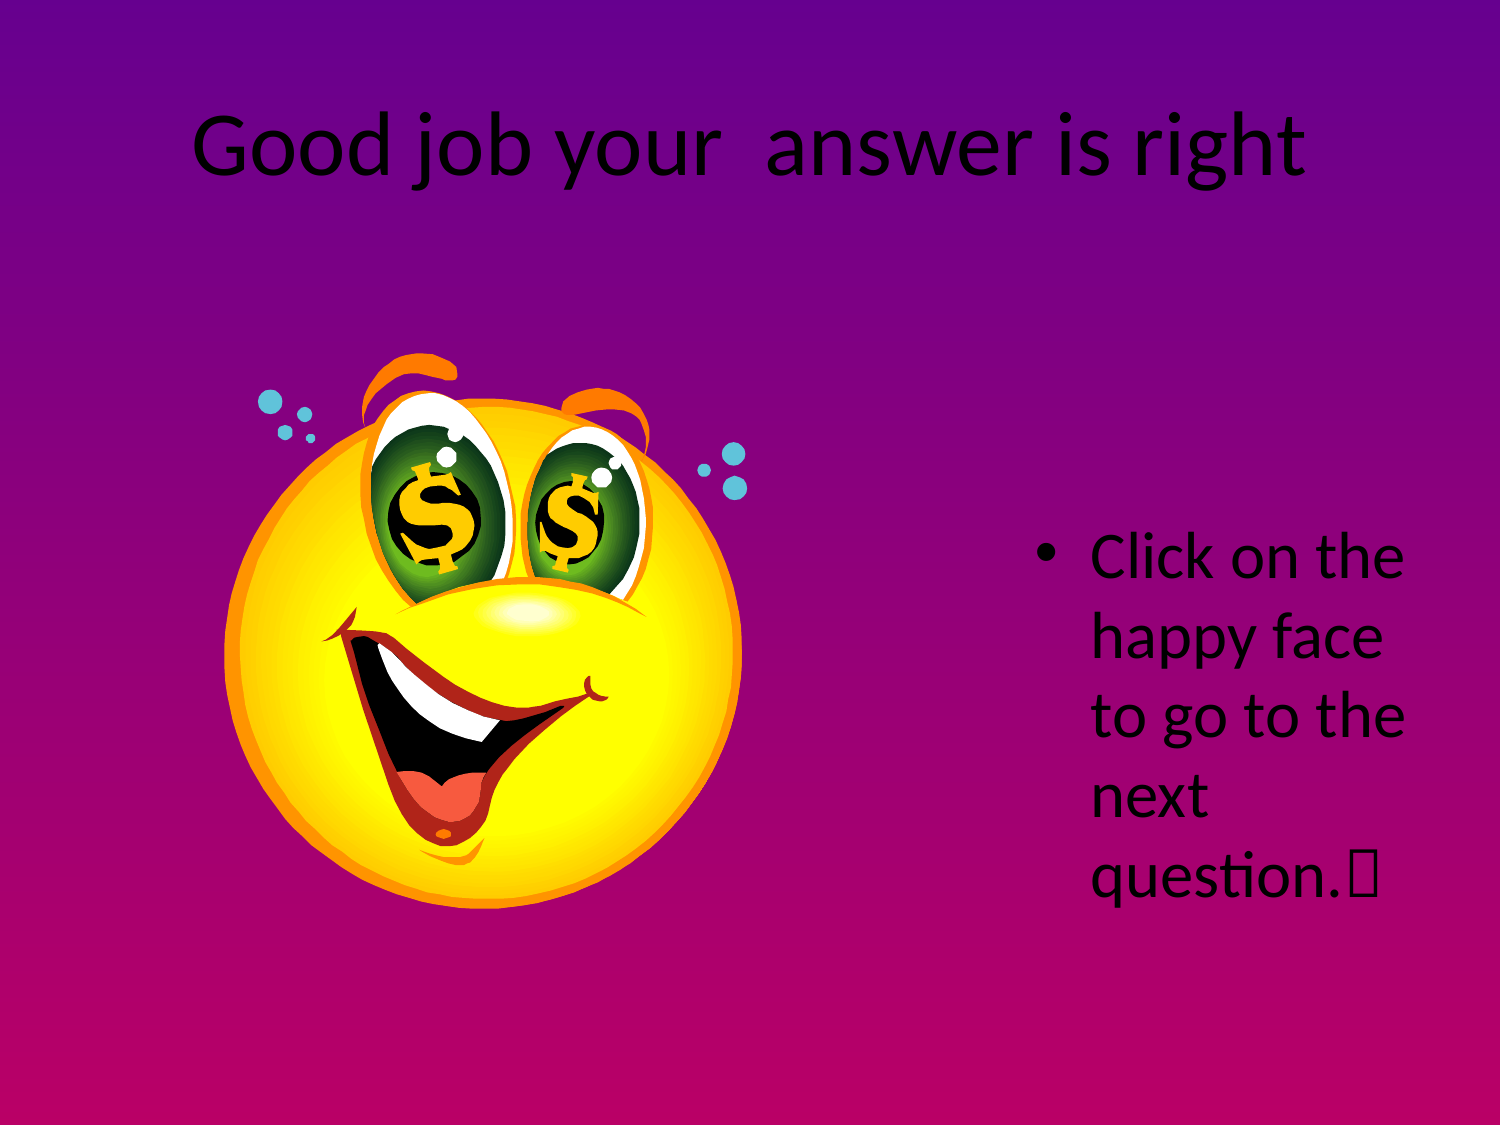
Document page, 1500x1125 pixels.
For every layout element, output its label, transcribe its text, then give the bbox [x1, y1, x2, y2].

list Click on the happy face to go to the next question. [1019, 503, 1425, 1005]
picture [222, 351, 750, 911]
title Good job your answer is right [75, 45, 1425, 233]
